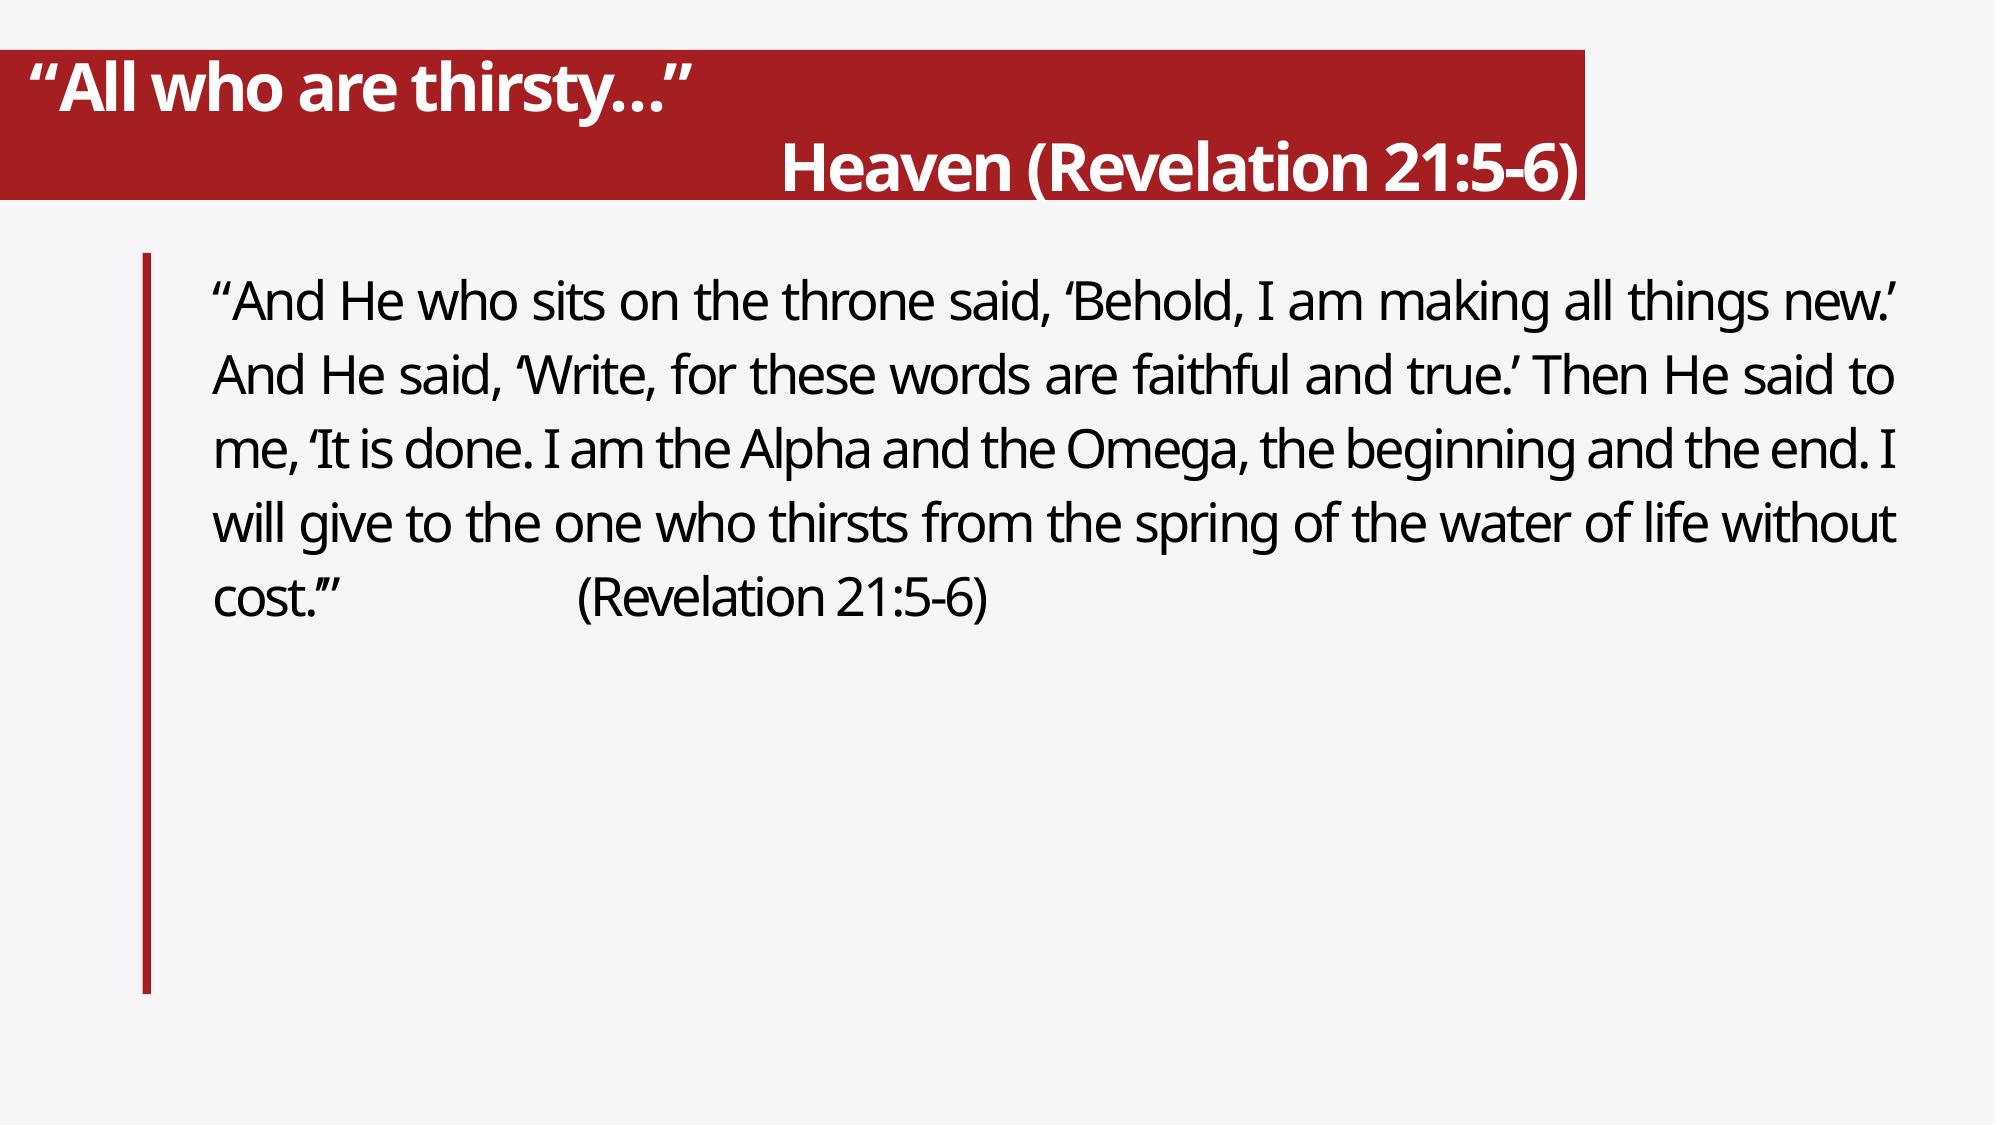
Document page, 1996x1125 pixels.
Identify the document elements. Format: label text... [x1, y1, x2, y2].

title “All who are thirsty…” Heaven (Revelation 21:5-6) [14, 62, 1810, 188]
subtitle “And He who sits on the throne said, ‘Behold, I am making all things new.’ And He said, ‘Write, for these words are faithful and true.’ Then He said to me, ‘It is done. I am the Alpha and the Omega, the beginning and the end. I will give to the one who thirsts from the spring of the water of life without cost.’” (Revelation 21:5-6) [197, 249, 1910, 1000]
